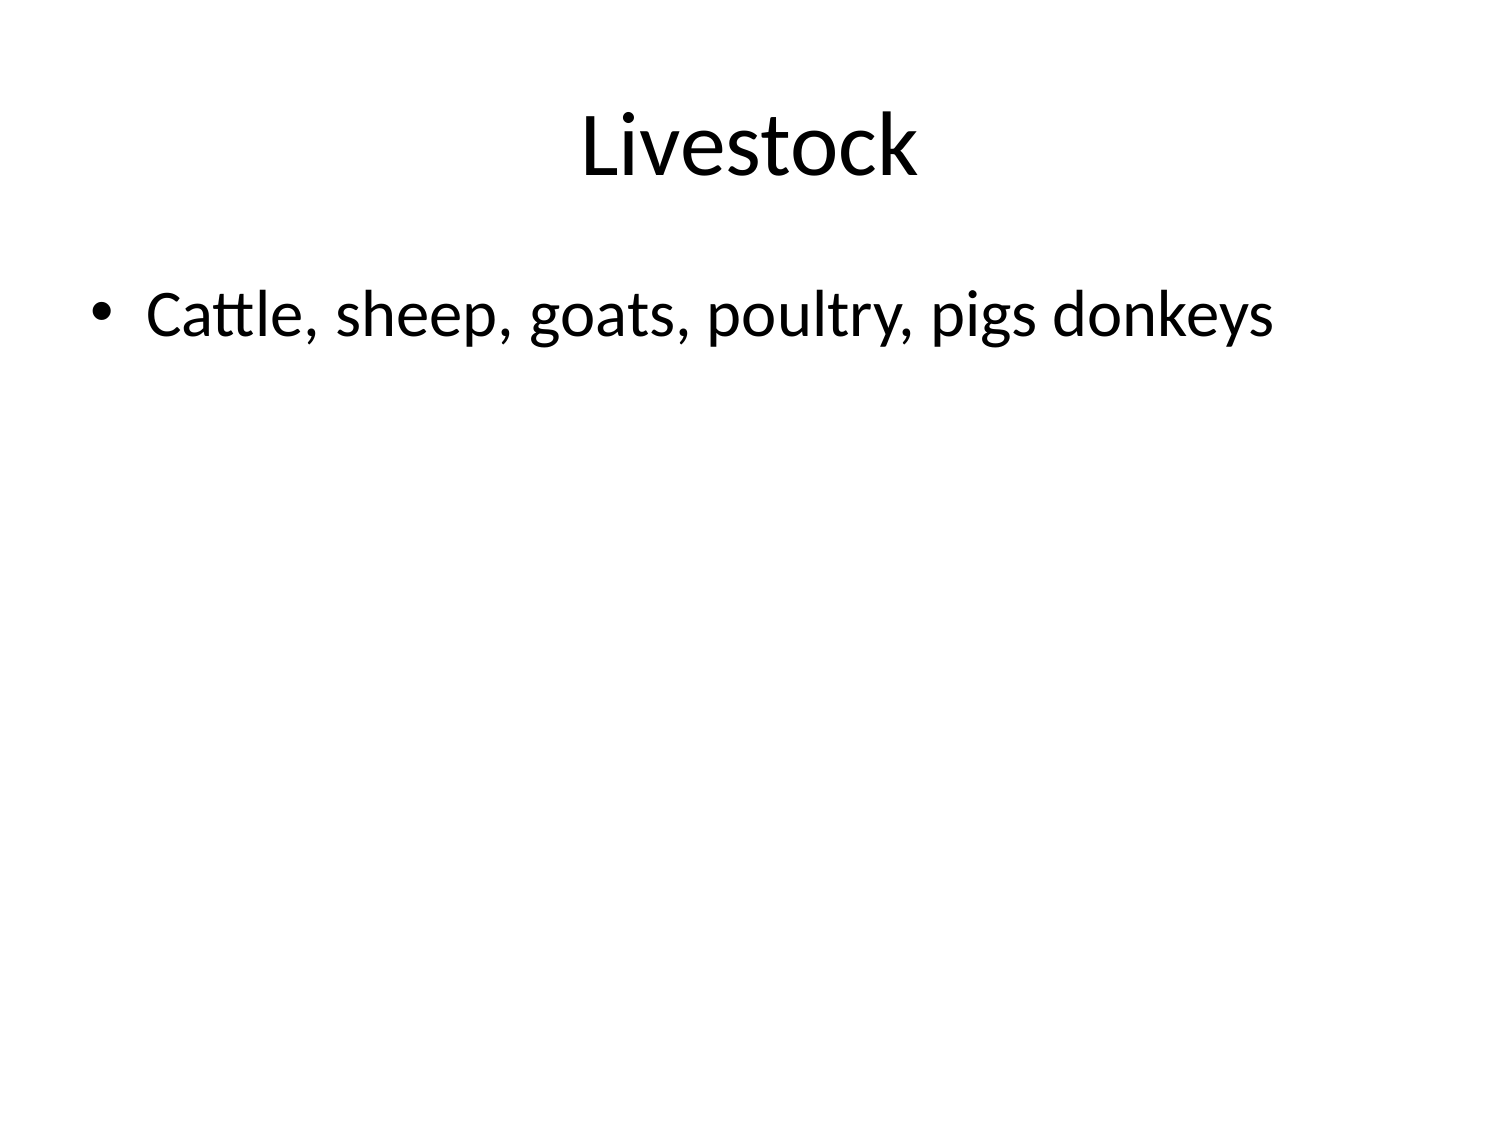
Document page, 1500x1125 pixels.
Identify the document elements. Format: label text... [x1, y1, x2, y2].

list Cattle, sheep, goats, poultry, pigs donkeys [75, 262, 1425, 1005]
title Livestock [75, 45, 1425, 233]
